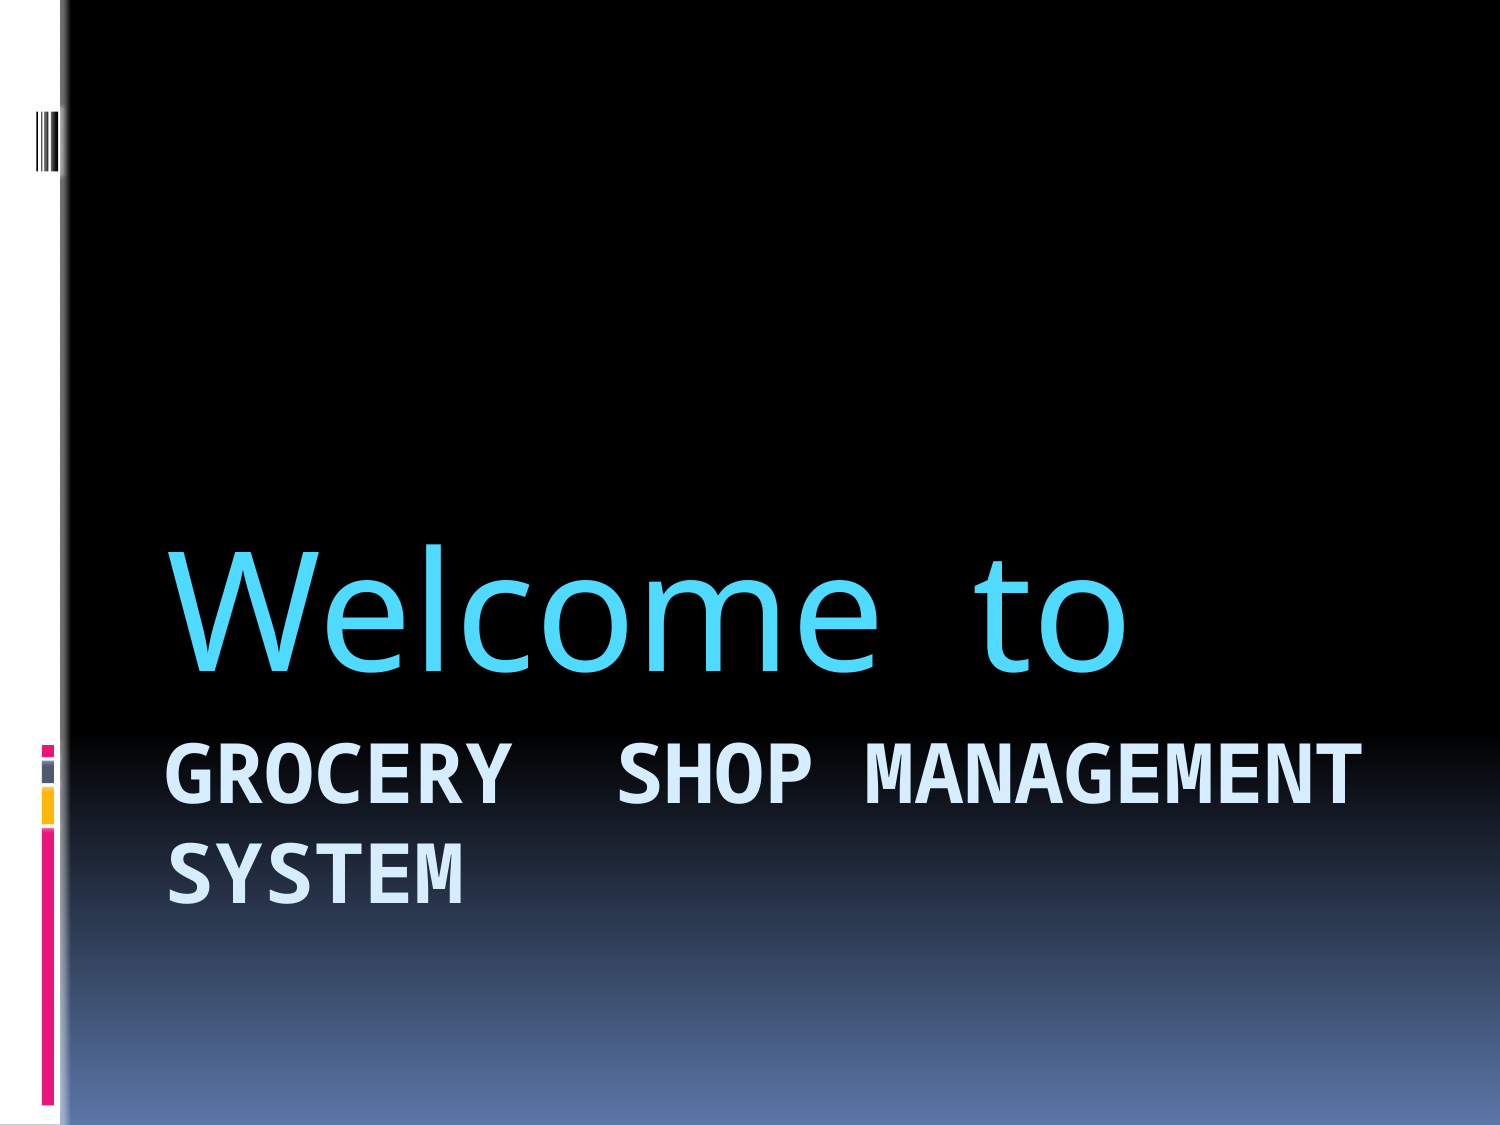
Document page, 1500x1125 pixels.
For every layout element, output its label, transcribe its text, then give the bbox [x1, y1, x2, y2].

subtitle Welcome to [150, 464, 1425, 713]
title Grocery shop management system [150, 713, 1425, 1037]
